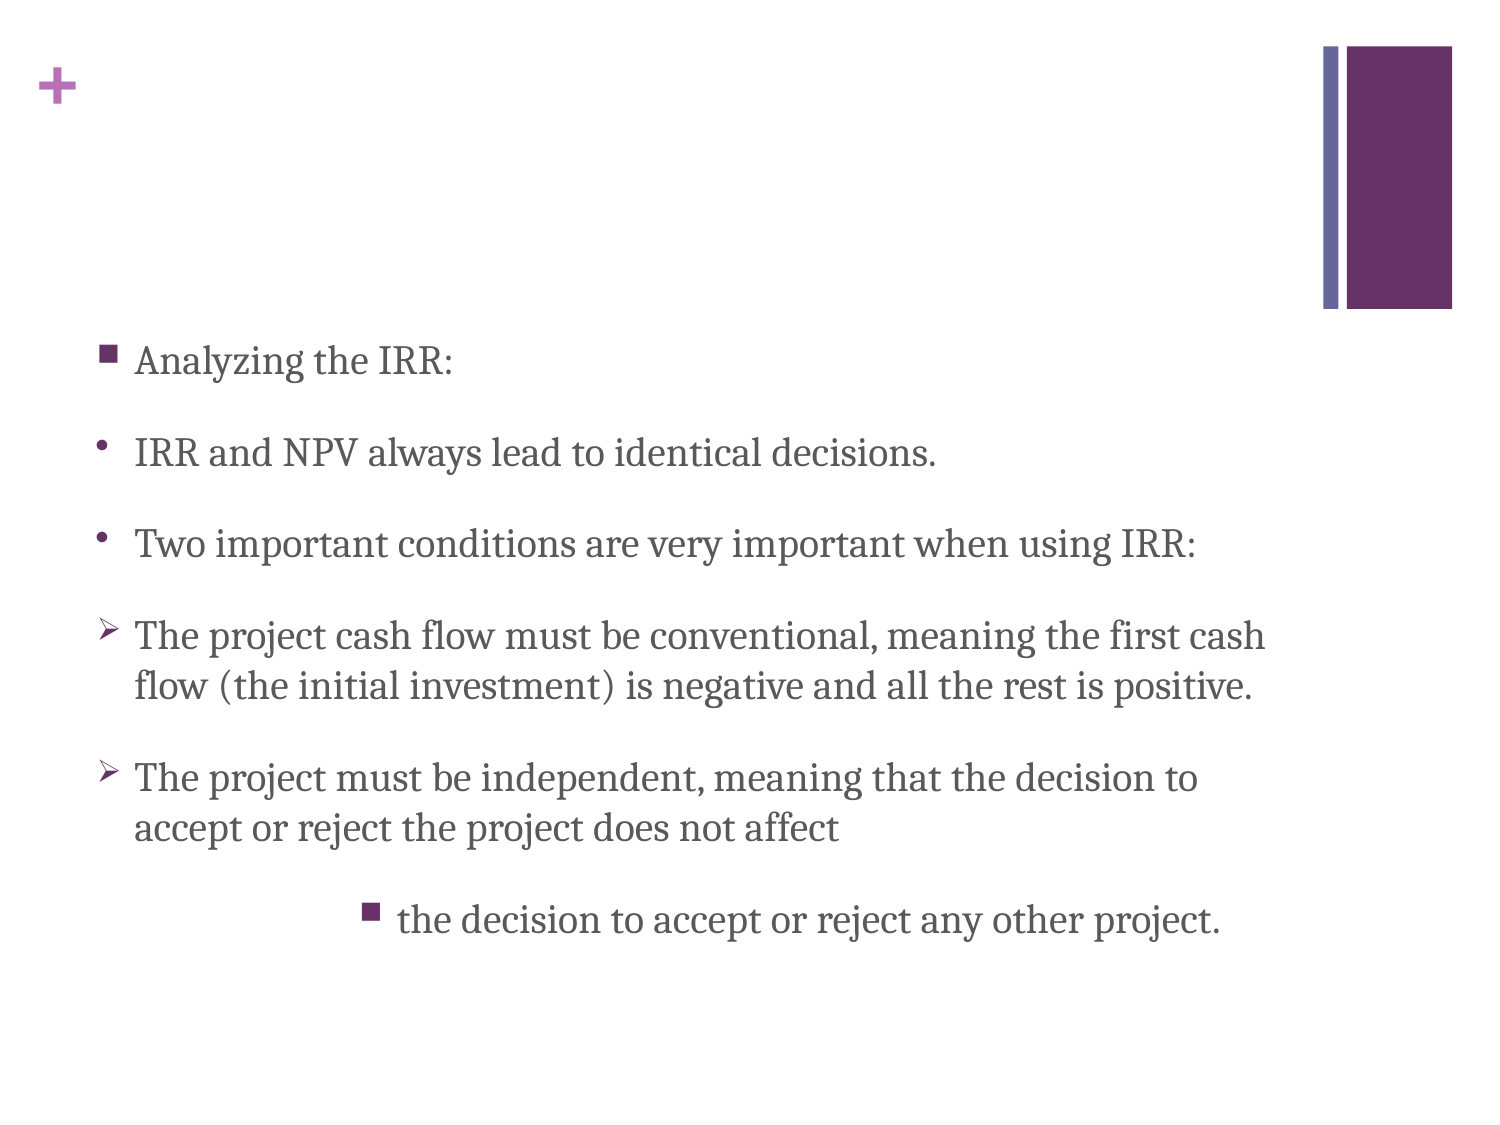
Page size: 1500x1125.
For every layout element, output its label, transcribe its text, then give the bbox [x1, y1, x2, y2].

list Analyzing the IRR: IRR and NPV always lead to identical decisions. Two important conditions are very important when using IRR: The project cash flow must be conventional, meaning the first cash flow (the initial investment) is negative and all the rest is positive. The project must be independent, meaning that the decision to accept or reject the project does not affect the decision to accept or reject any other project. [81, 324, 1322, 1005]
